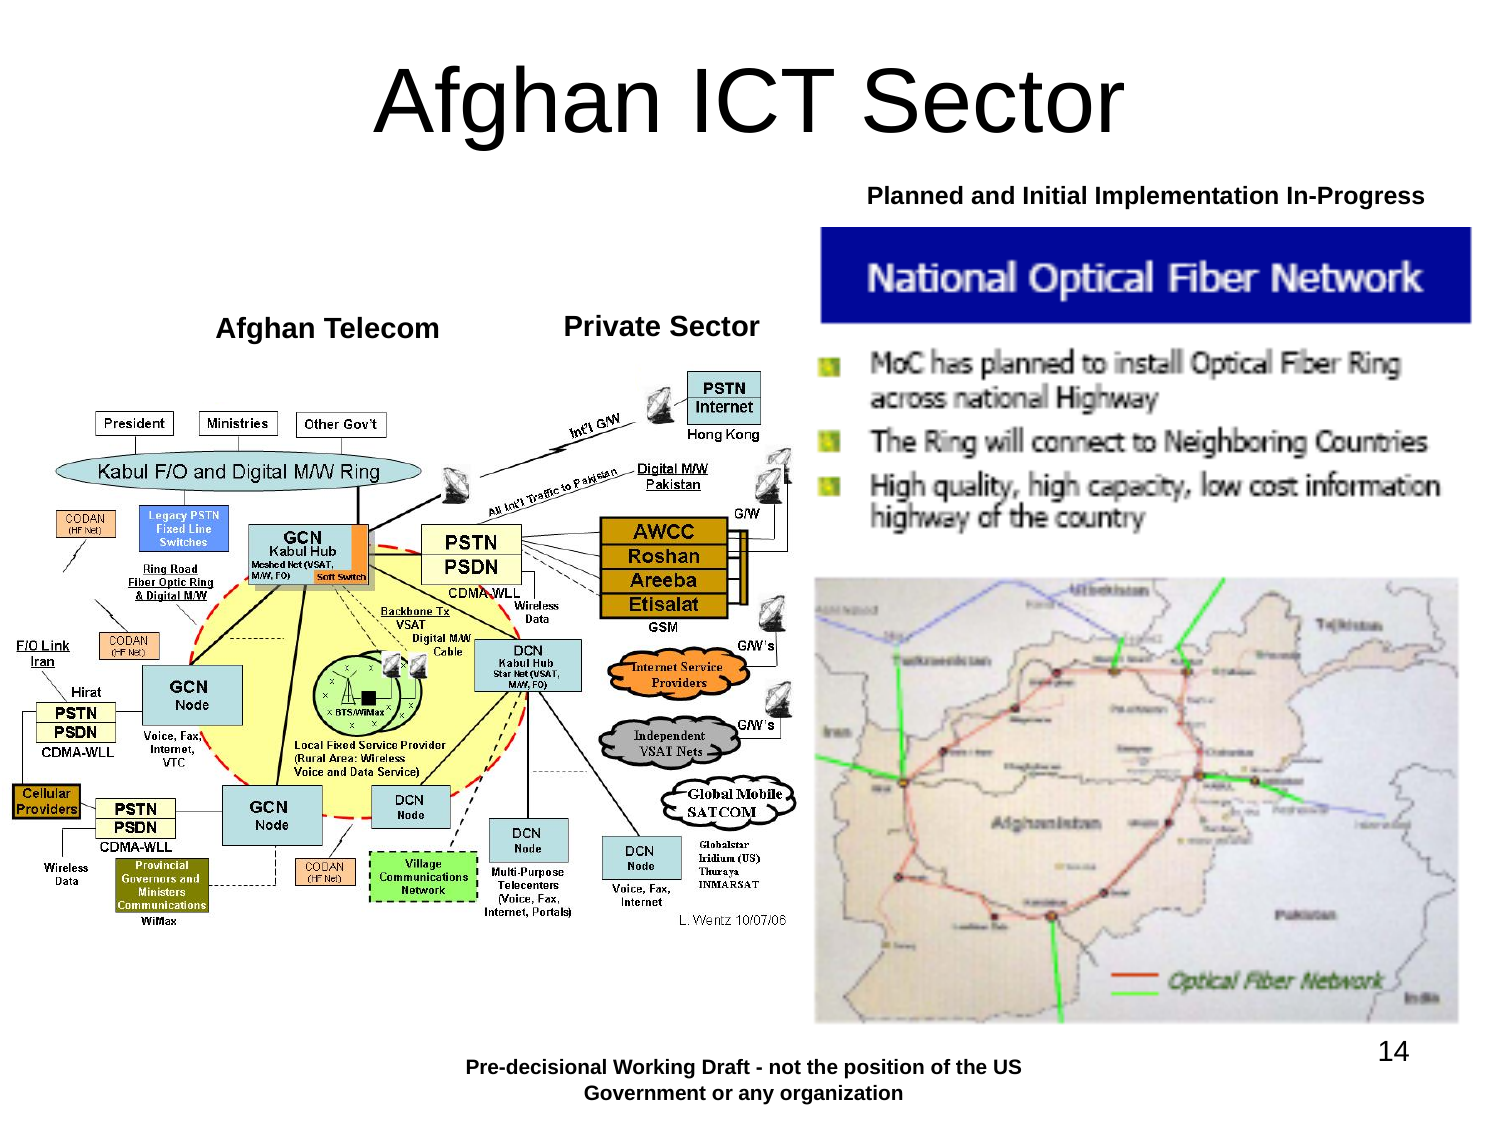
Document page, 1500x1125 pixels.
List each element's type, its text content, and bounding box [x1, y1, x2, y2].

text_box Afghan Telecom [200, 301, 456, 335]
picture [799, 227, 1488, 1031]
text_box Planned and Initial Implementation In-Progress [849, 136, 1444, 225]
title Afghan ICT Sector [74, 24, 1426, 168]
slide_number 14 [1074, 1038, 1426, 1103]
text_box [2, 337, 801, 938]
text_box Private Sector [548, 299, 776, 335]
